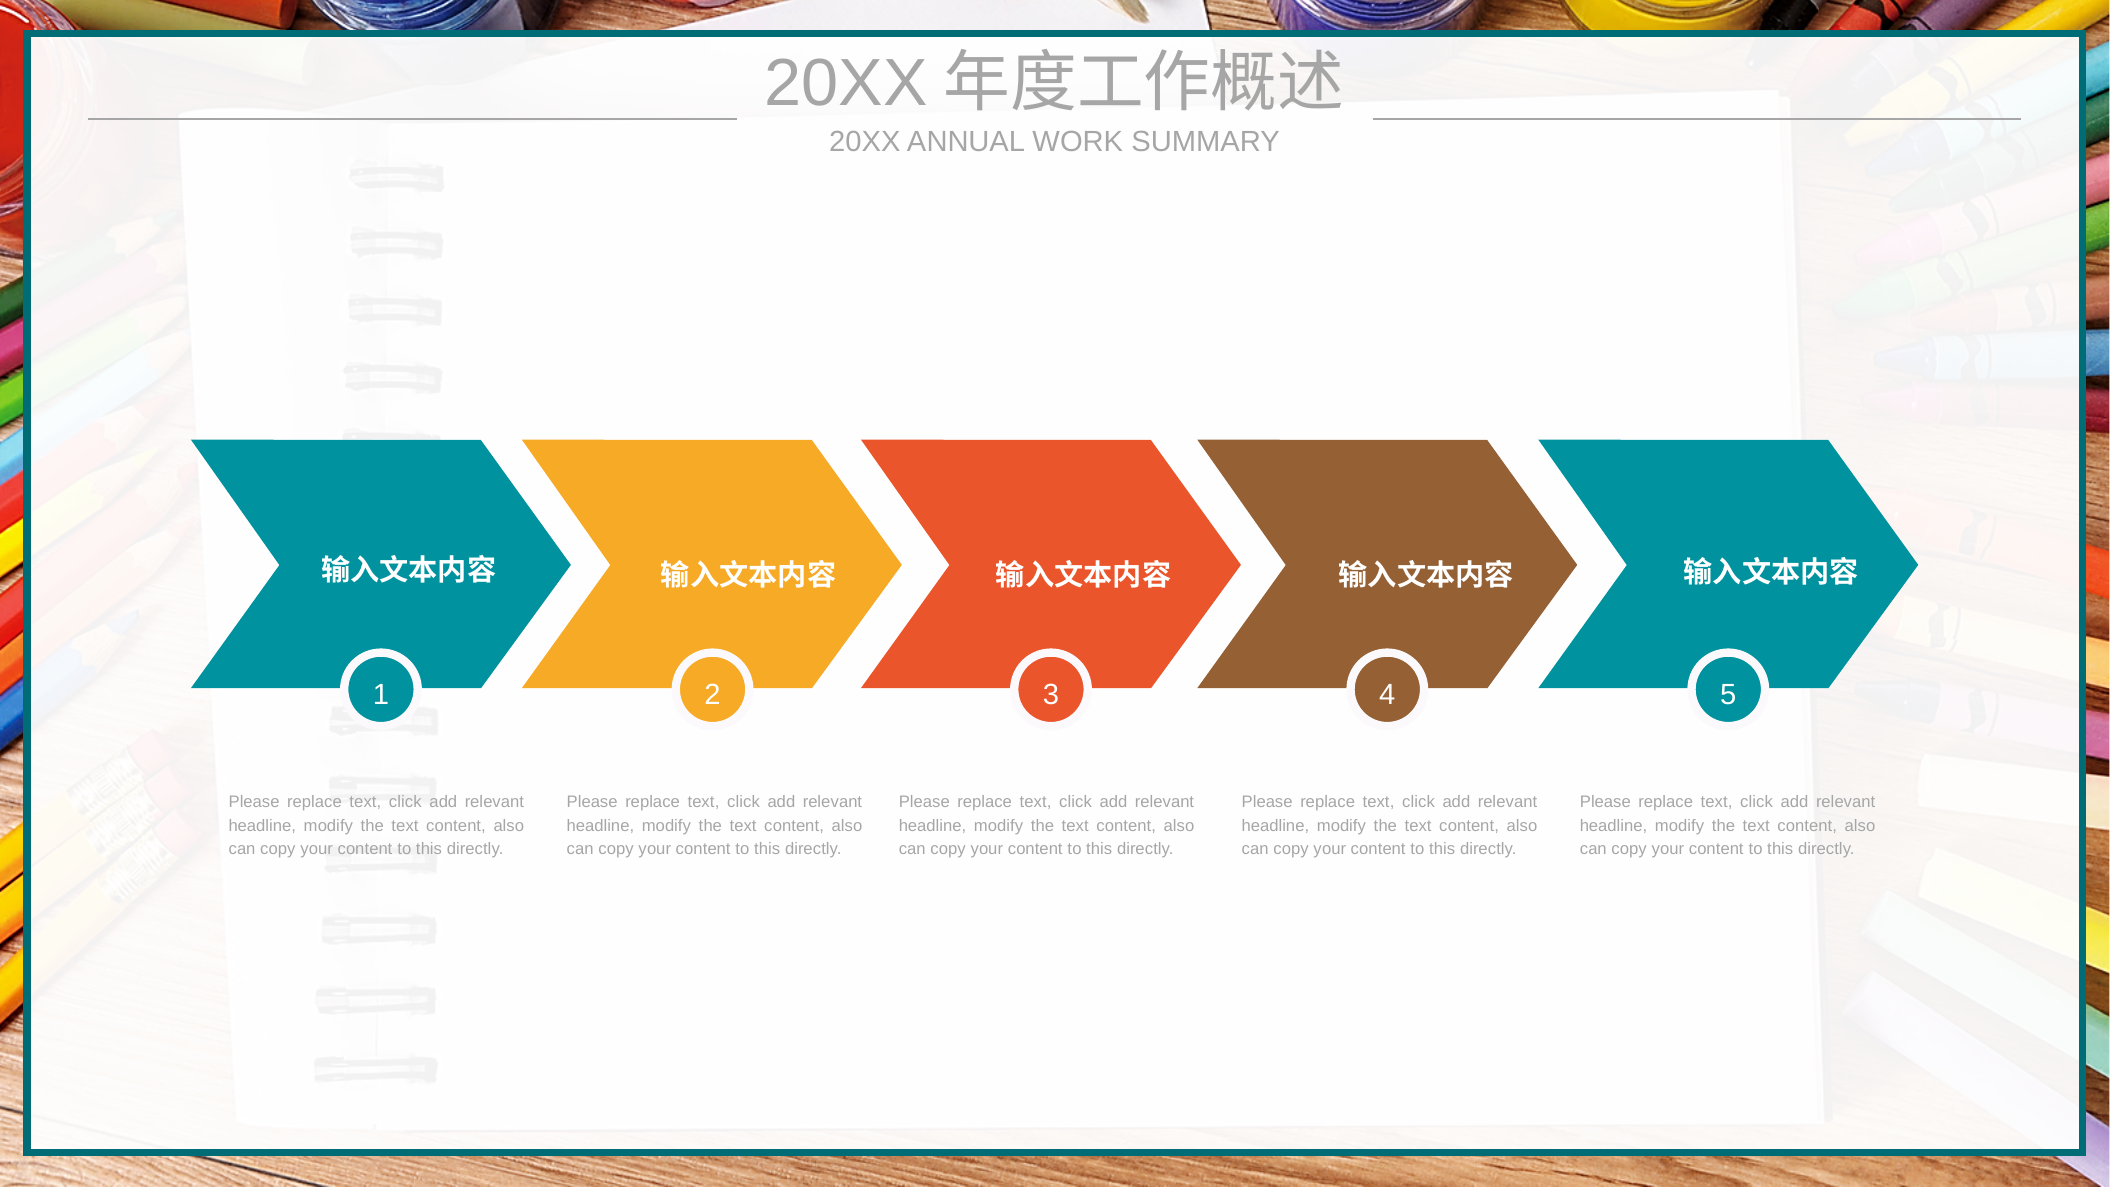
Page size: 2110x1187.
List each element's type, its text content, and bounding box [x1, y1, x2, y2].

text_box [190, 439, 521, 689]
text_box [1197, 439, 1538, 689]
text_box 20XX年度工作概述 [730, 38, 1379, 119]
text_box Please replace text, click add relevant headline, modify the text content, also can copy your content to this directly. [566, 786, 863, 859]
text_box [344, 652, 418, 727]
text_box 20XX ANNUAL WORK SUMMARY [824, 122, 1285, 158]
text_box Please replace text, click add relevant headline, modify the text content, also can copy your content to this directly. [898, 786, 1195, 859]
text_box Please replace text, click add relevant headline, modify the text content, also can copy your content to this directly. [1241, 786, 1538, 859]
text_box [675, 652, 750, 727]
text_box Please replace text, click add relevant headline, modify the text content, also can copy your content to this directly. [1579, 786, 1876, 859]
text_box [1350, 652, 1425, 727]
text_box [1538, 439, 1919, 689]
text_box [521, 439, 860, 689]
text_box Please replace text, click add relevant headline, modify the text content, also can copy your content to this directly. [228, 786, 525, 859]
picture [0, 0, 2110, 1187]
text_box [860, 439, 1197, 689]
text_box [1691, 652, 1766, 727]
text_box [1014, 652, 1088, 727]
